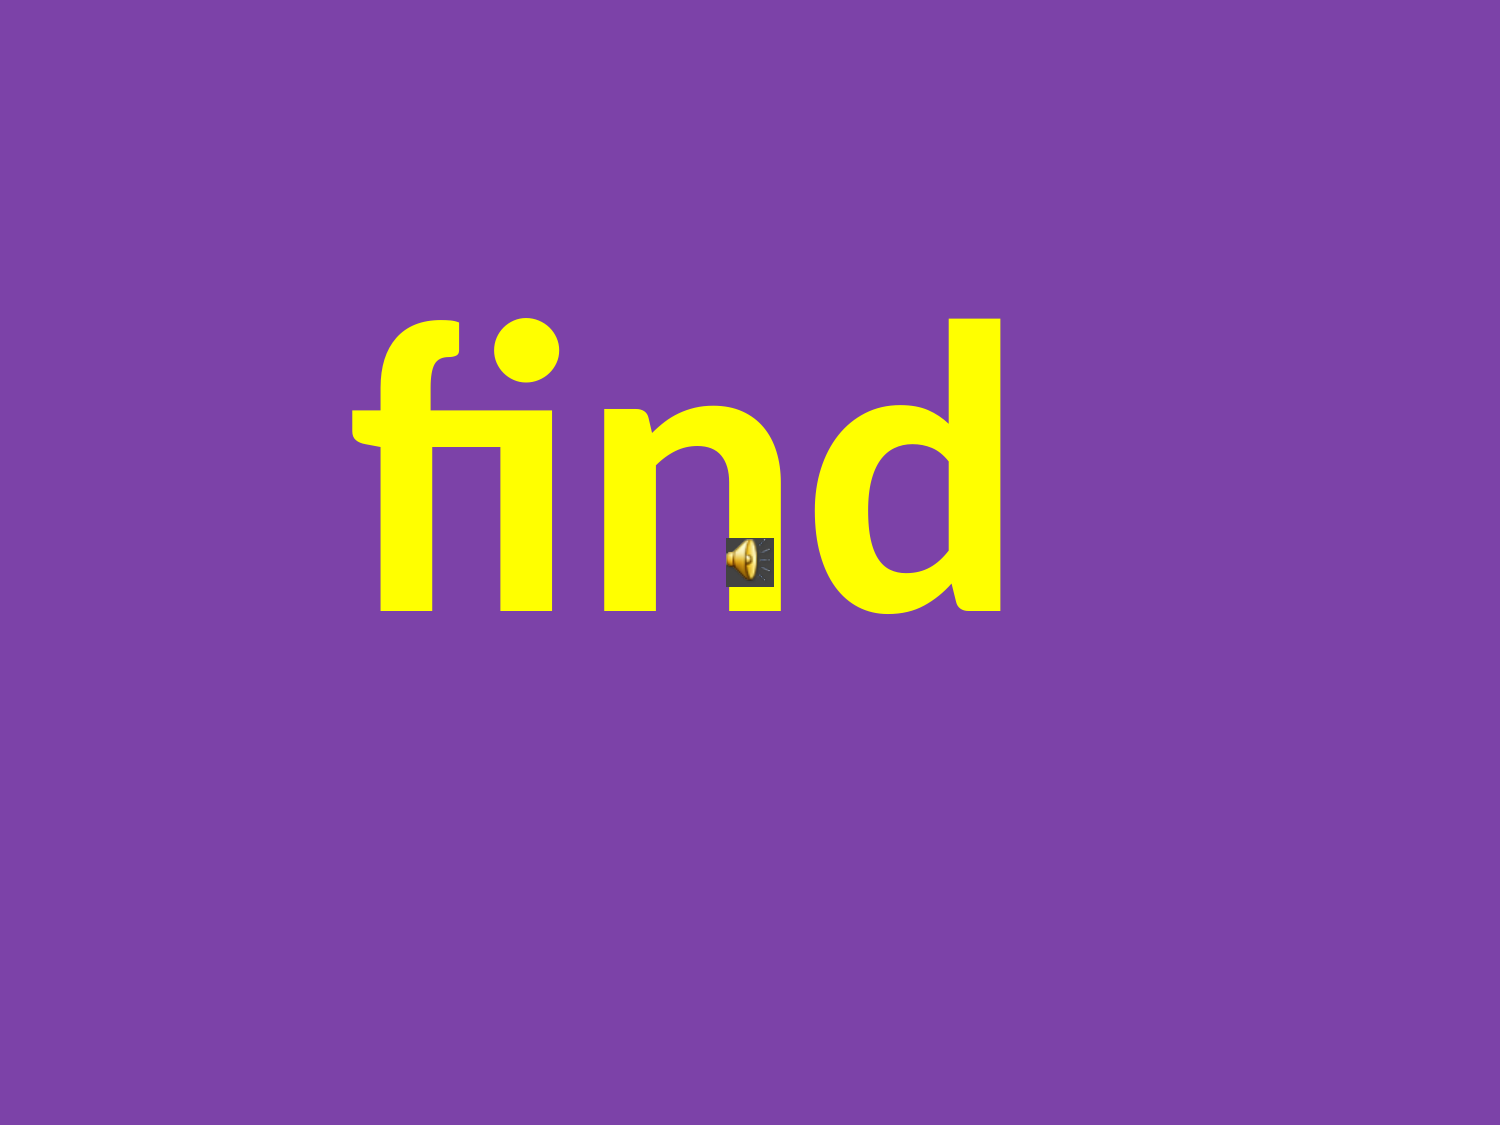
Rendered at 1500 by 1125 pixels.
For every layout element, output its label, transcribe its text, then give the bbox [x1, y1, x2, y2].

picture [724, 537, 776, 588]
text_box find [187, 187, 1188, 703]
